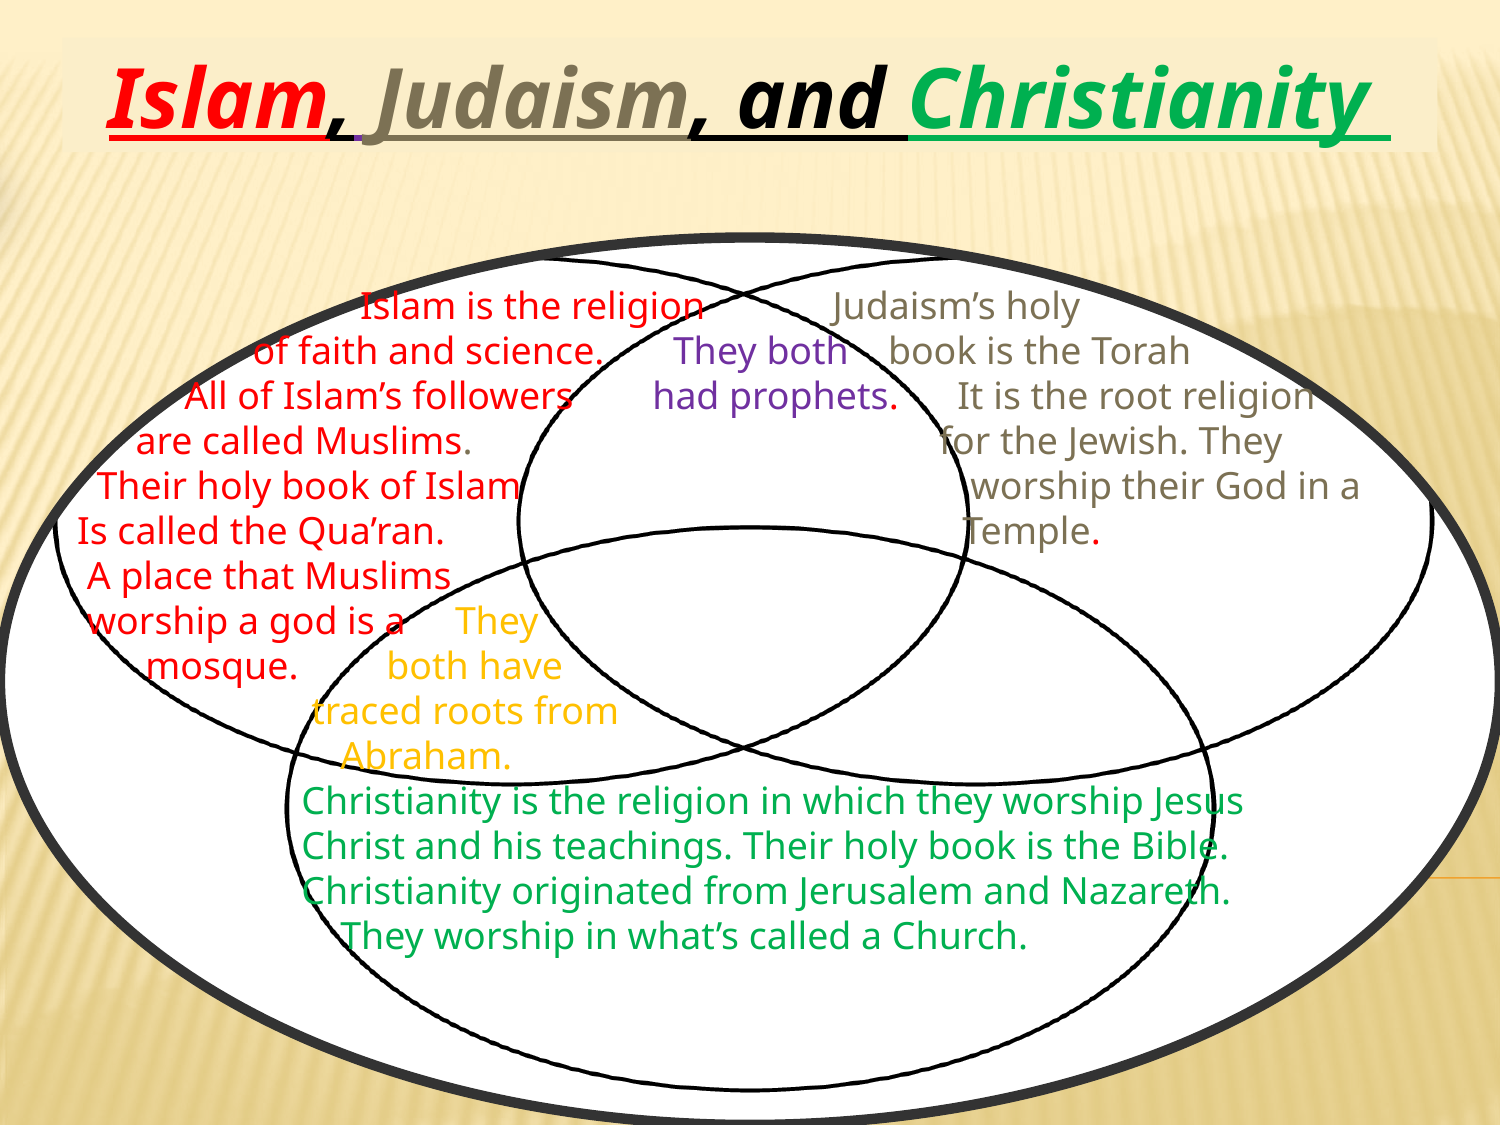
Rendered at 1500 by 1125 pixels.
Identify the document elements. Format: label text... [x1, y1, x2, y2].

text_box Islam, Judaism, and Christianity [62, 37, 1438, 153]
picture [0, 237, 1500, 1125]
